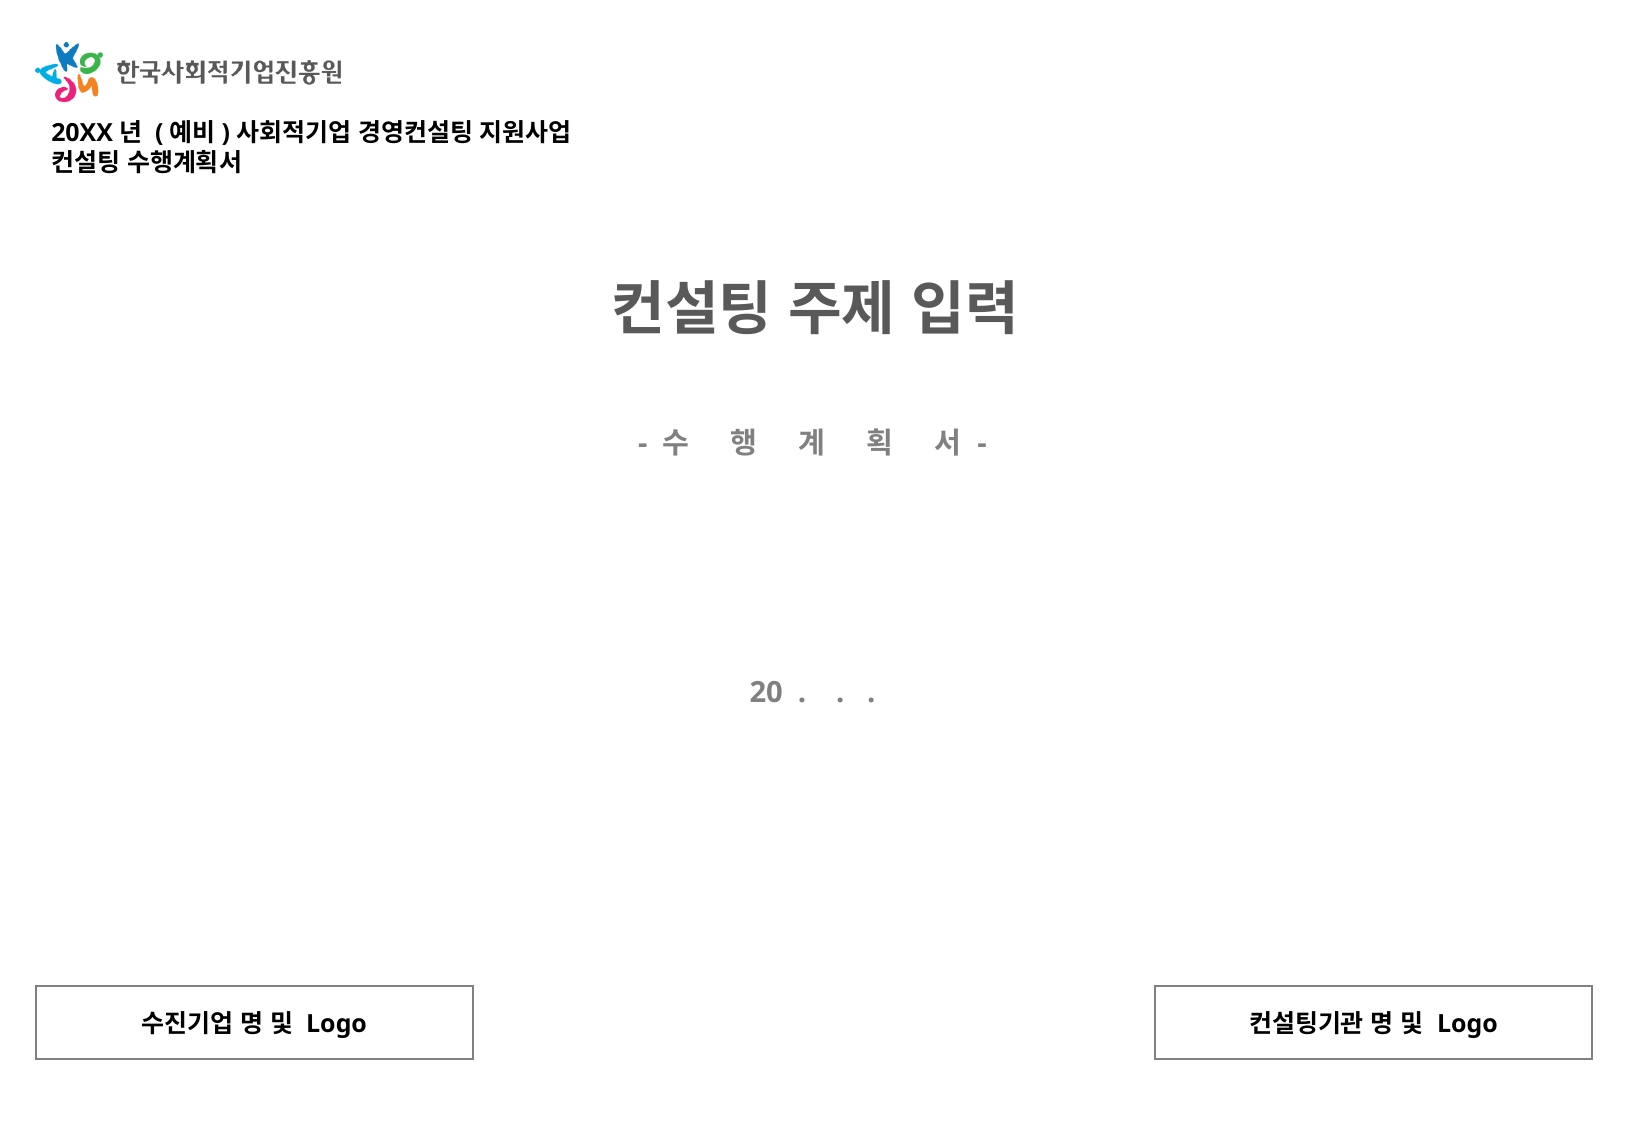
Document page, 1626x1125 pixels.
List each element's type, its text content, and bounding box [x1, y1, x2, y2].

text_box - 수 행 계 획 서 - [546, 417, 1079, 468]
text_box 컨설팅 주제 입력 [35, 264, 1595, 349]
text_box 20XX년 (예비)사회적기업 경영컨설팅 지원사업 컨설팅 수행계획서 [36, 109, 589, 184]
text_box 20 . . . [546, 665, 1079, 716]
picture [47, 69, 54, 75]
text_box 컨설팅기관 명 및 Logo [1154, 985, 1593, 1060]
text_box 수진기업 명 및 Logo [35, 985, 474, 1060]
picture [35, 42, 341, 102]
